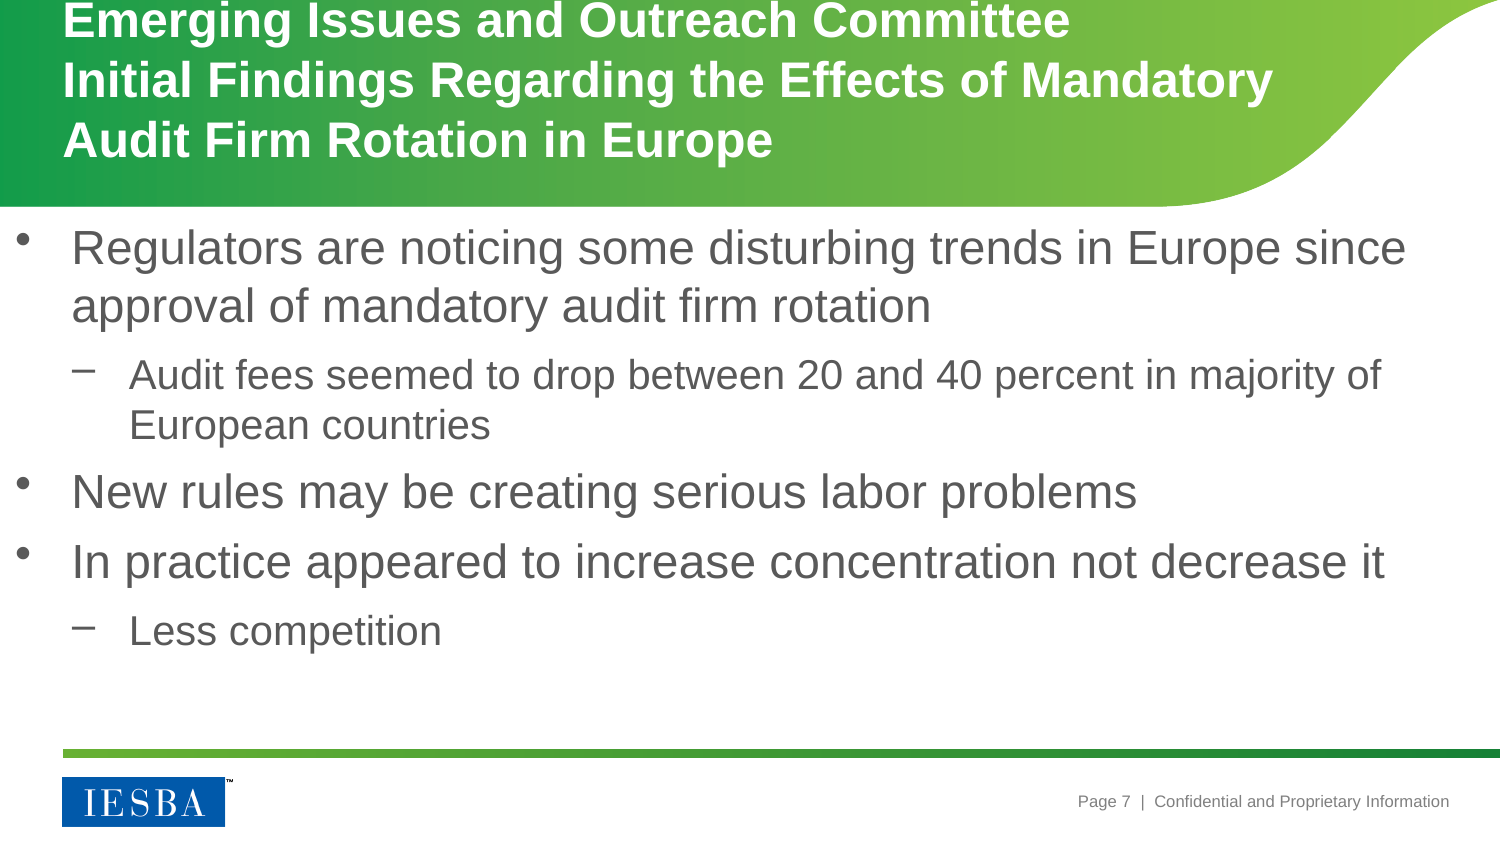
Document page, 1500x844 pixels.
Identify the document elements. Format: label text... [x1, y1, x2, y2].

list Regulators are noticing some disturbing trends in Europe since approval of mandatory audit firm rotation Audit fees seemed to drop between 20 and 40 percent in majority of European countries New rules may be creating serious labor problems In practice appeared to increase concentration not decrease it Less competition [0, 209, 1500, 747]
title Emerging Issues and Outreach Committee Initial Findings Regarding the Effects of Mandatory Audit Firm Rotation in Europe [62, 75, 1300, 141]
picture [62, 777, 233, 827]
picture [0, 0, 1500, 207]
